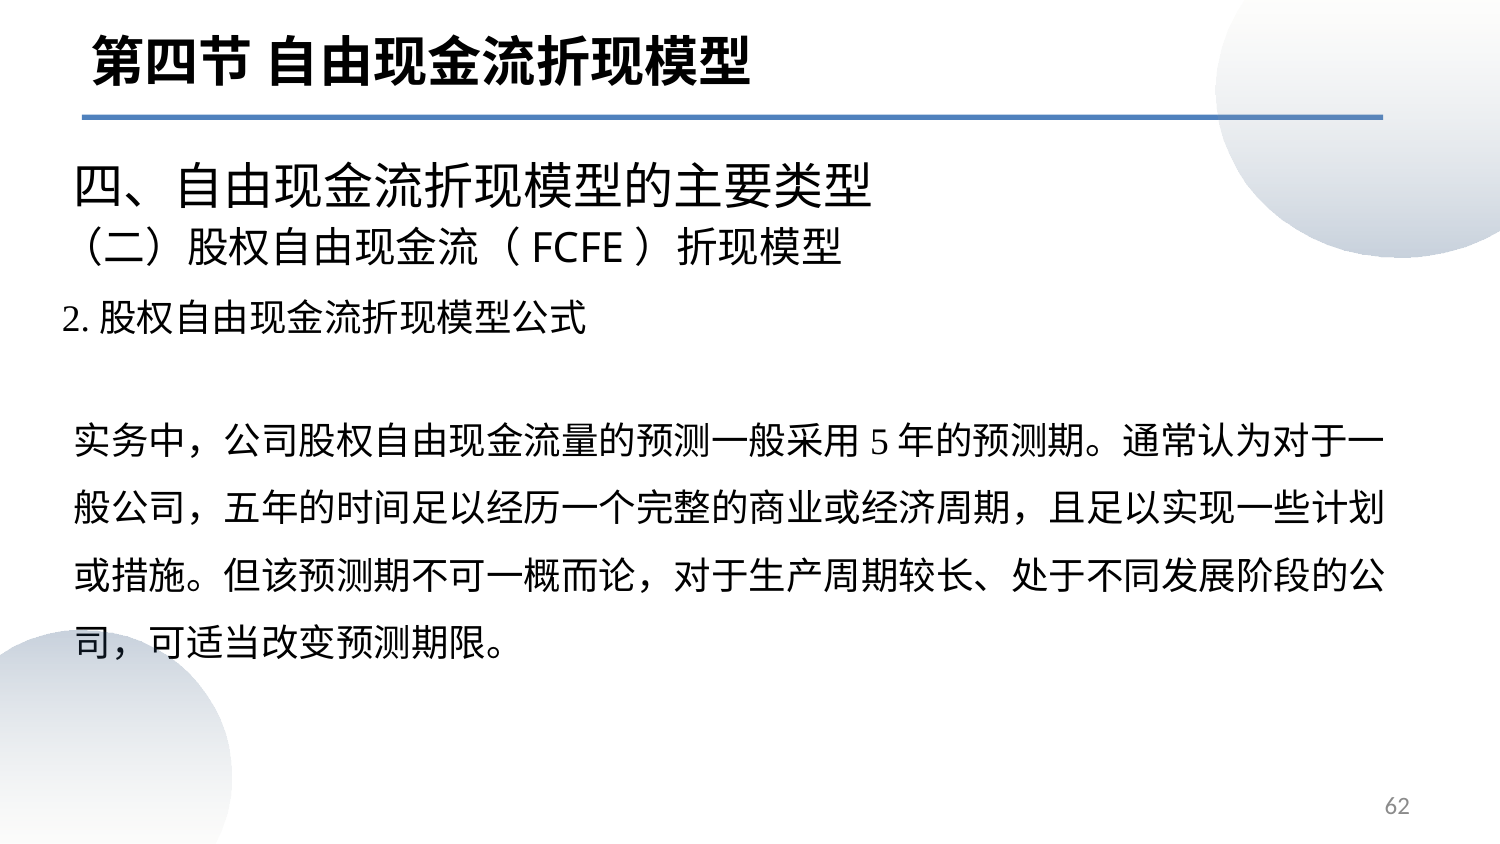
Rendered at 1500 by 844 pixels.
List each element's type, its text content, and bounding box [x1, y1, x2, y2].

list 实务中，公司股权自由现金流量的预测一般采用5年的预测期。通常认为对于一般公司，五年的时间足以经历一个完整的商业或经济周期，且足以实现一些计划或措施。但该预测期不可一概而论，对于生产周期较长、处于不同发展阶段的公司，可适当改变预测期限。 [58, 386, 1407, 715]
text_box [0, 627, 234, 844]
text_box [1213, 0, 1500, 260]
text_box 四、自由现金流折现模型的主要类型 [58, 117, 1256, 200]
slide_number 62 [1074, 782, 1425, 827]
title 2.股权自由现金流折现模型公式 [46, 293, 1397, 387]
text_box （二）股权自由现金流（FCFE）折现模型 [46, 199, 1397, 293]
text_box 第四节 自由现金流折现模型 [74, 11, 1234, 107]
